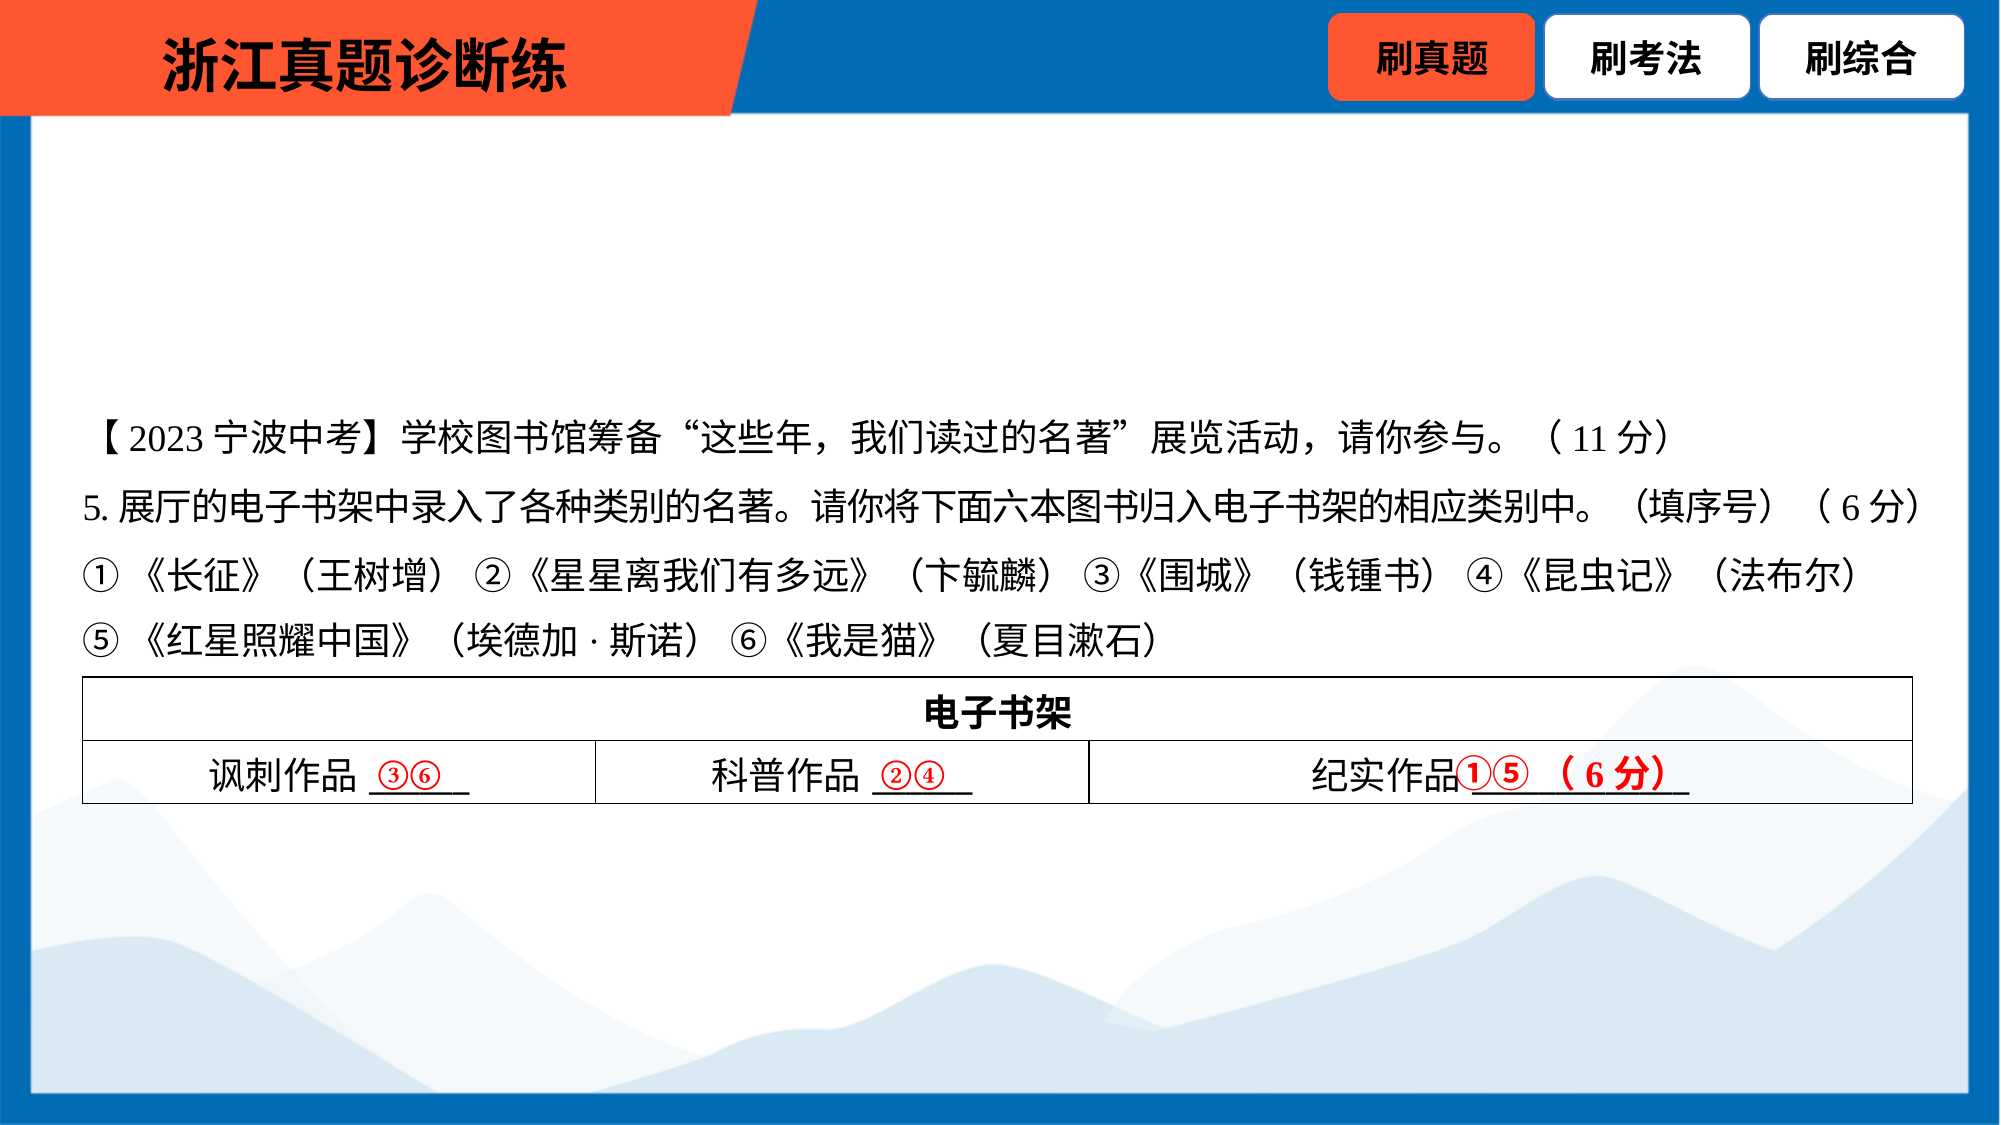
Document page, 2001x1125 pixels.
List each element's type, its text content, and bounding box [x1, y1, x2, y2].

text_box 5.展厅的电子书架中录入了各种类别的名著。请你将下面六本图书归入电子书架的相应类别中。（填序号）（6分） ①《长征》（王树增） ②《星星离我们有多远》（卞毓麟） ③《围城》（钱锺书） ④《昆虫记》（法布尔） ⑤《红星照耀中国》（埃德加·斯诺） ⑥《我是猫》（夏目漱石） [82, 459, 1917, 655]
text_box ①⑤（6分） [1454, 738, 1689, 791]
table_header 电子书架 [83, 678, 1912, 740]
table_cell 纪实作品_____________ [1090, 741, 1912, 803]
text_box ③⑥ [358, 738, 461, 791]
table_cell 讽刺作品______ [83, 741, 595, 803]
text_box 【2023宁波中考】学校图书馆筹备“这些年，我们读过的名著”展览活动，请你参与。（11分） [82, 393, 1917, 452]
picture [0, 0, 2000, 1125]
table_cell 科普作品______ [596, 741, 1088, 803]
text_box ②④ [861, 738, 965, 791]
